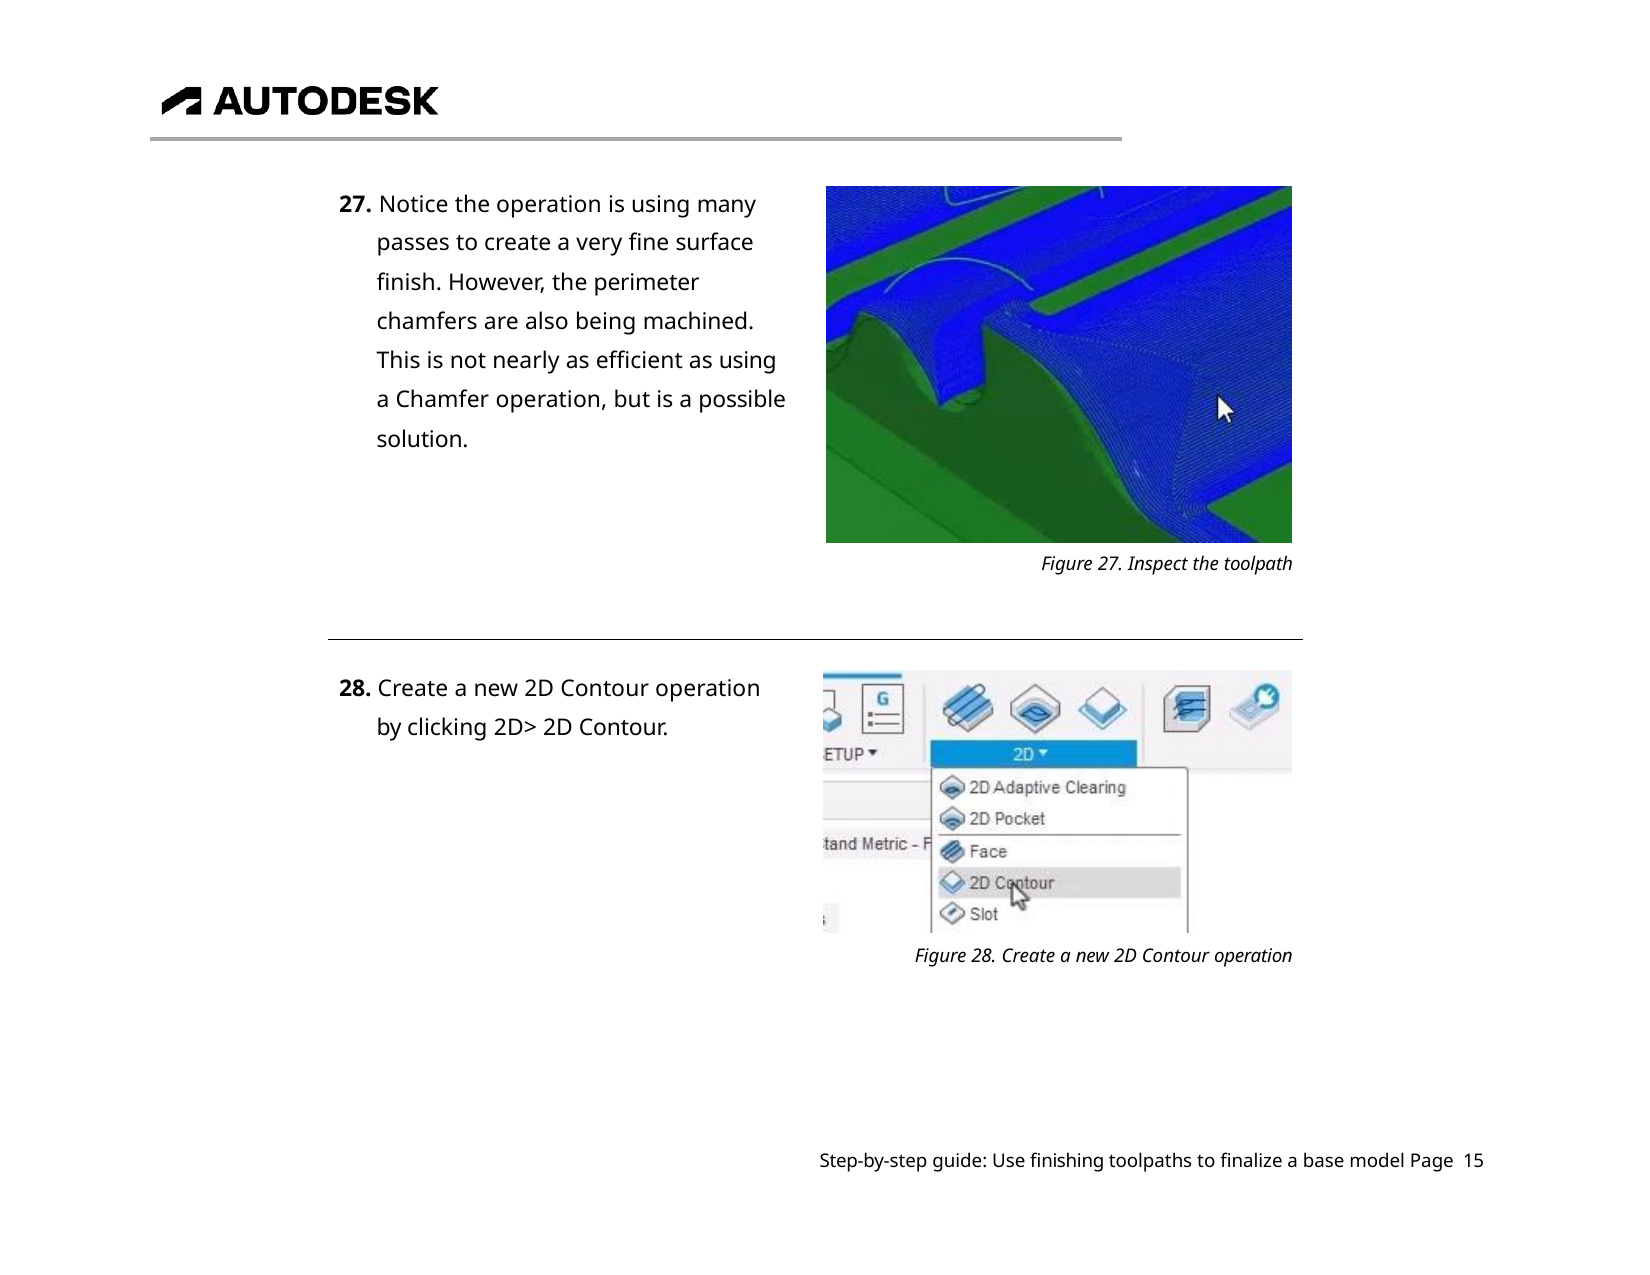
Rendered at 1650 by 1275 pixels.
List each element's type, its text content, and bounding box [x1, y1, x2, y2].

table_header 27. Notice the operation is using many passes to create a very fine surface finish. However, the perimeter chamfers are also being machined. This is not nearly as efficient as using a Chamfer operation, but is a possible solution. [328, 187, 804, 639]
picture [822, 670, 1292, 933]
slide_number Step-by-step guide: Use finishing toolpaths to finalize a base model Page 10 [817, 1145, 1509, 1275]
table_cell Figure 28. Create a new 2D Contour operation [804, 640, 1303, 978]
picture [161, 86, 439, 115]
picture [825, 186, 1292, 543]
table_cell 28. Create a new 2D Contour operation by clicking 2D> 2D Contour. [328, 640, 804, 978]
table_header Figure 27. Inspect the toolpath [804, 187, 1303, 639]
